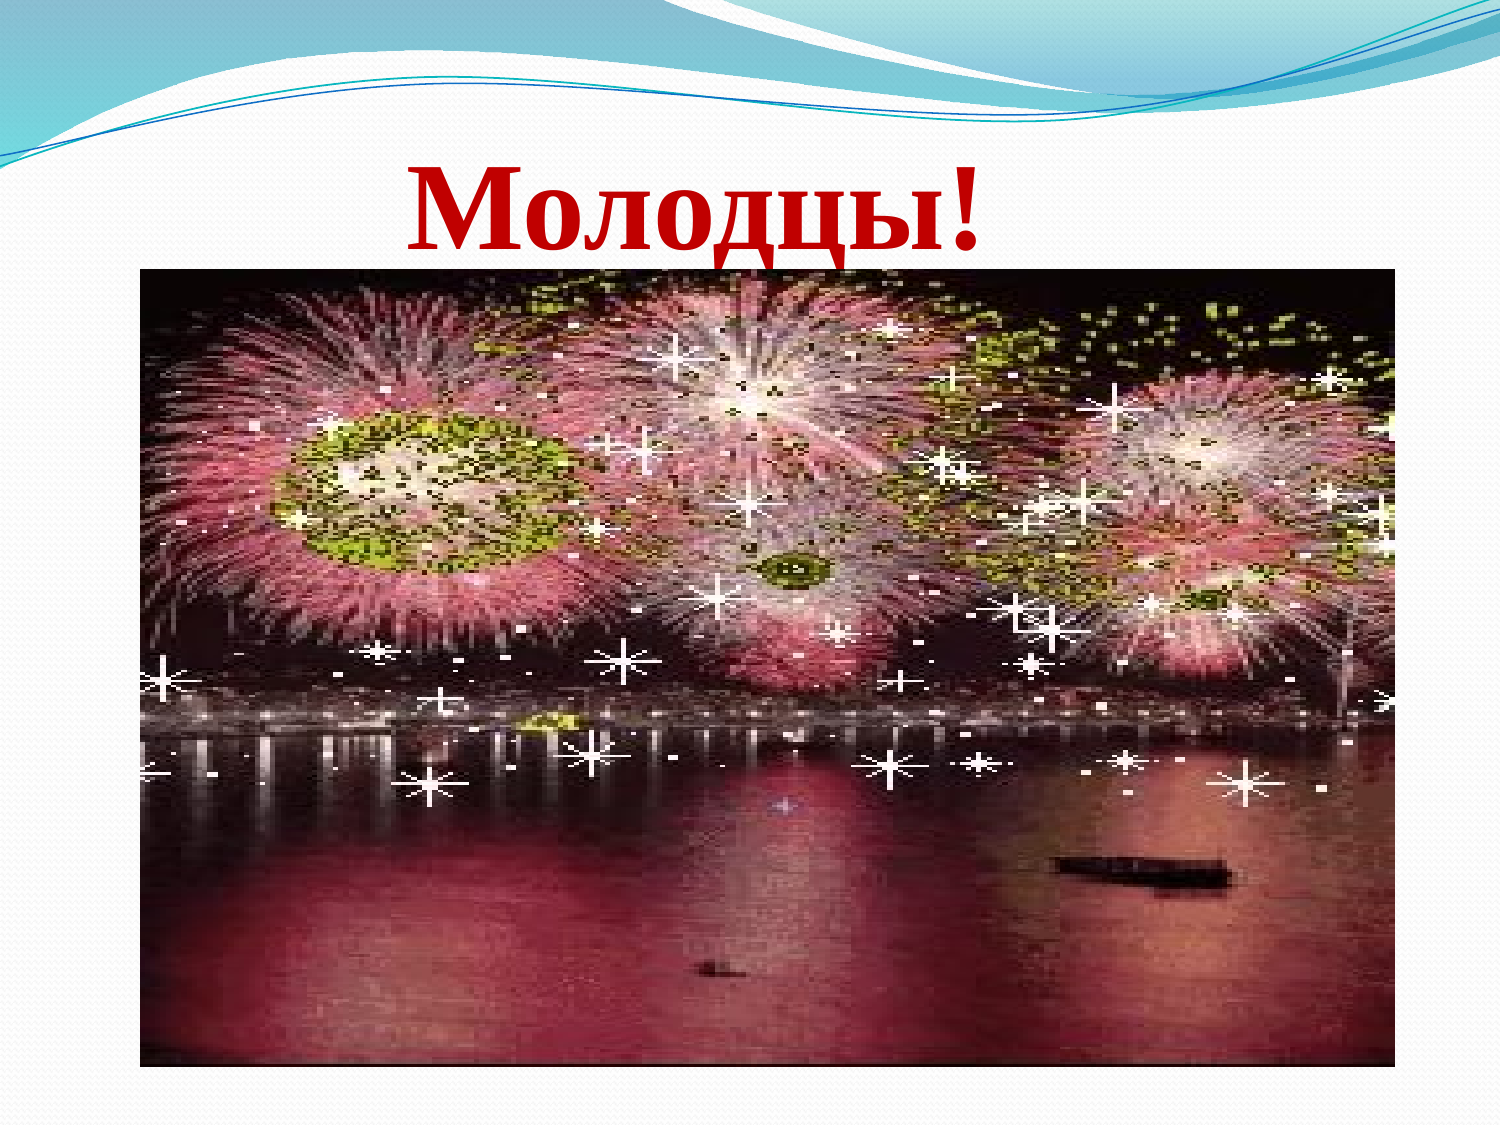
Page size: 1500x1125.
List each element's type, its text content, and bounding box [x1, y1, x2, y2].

title Молодцы! [112, 84, 1184, 275]
picture [140, 269, 1395, 1067]
